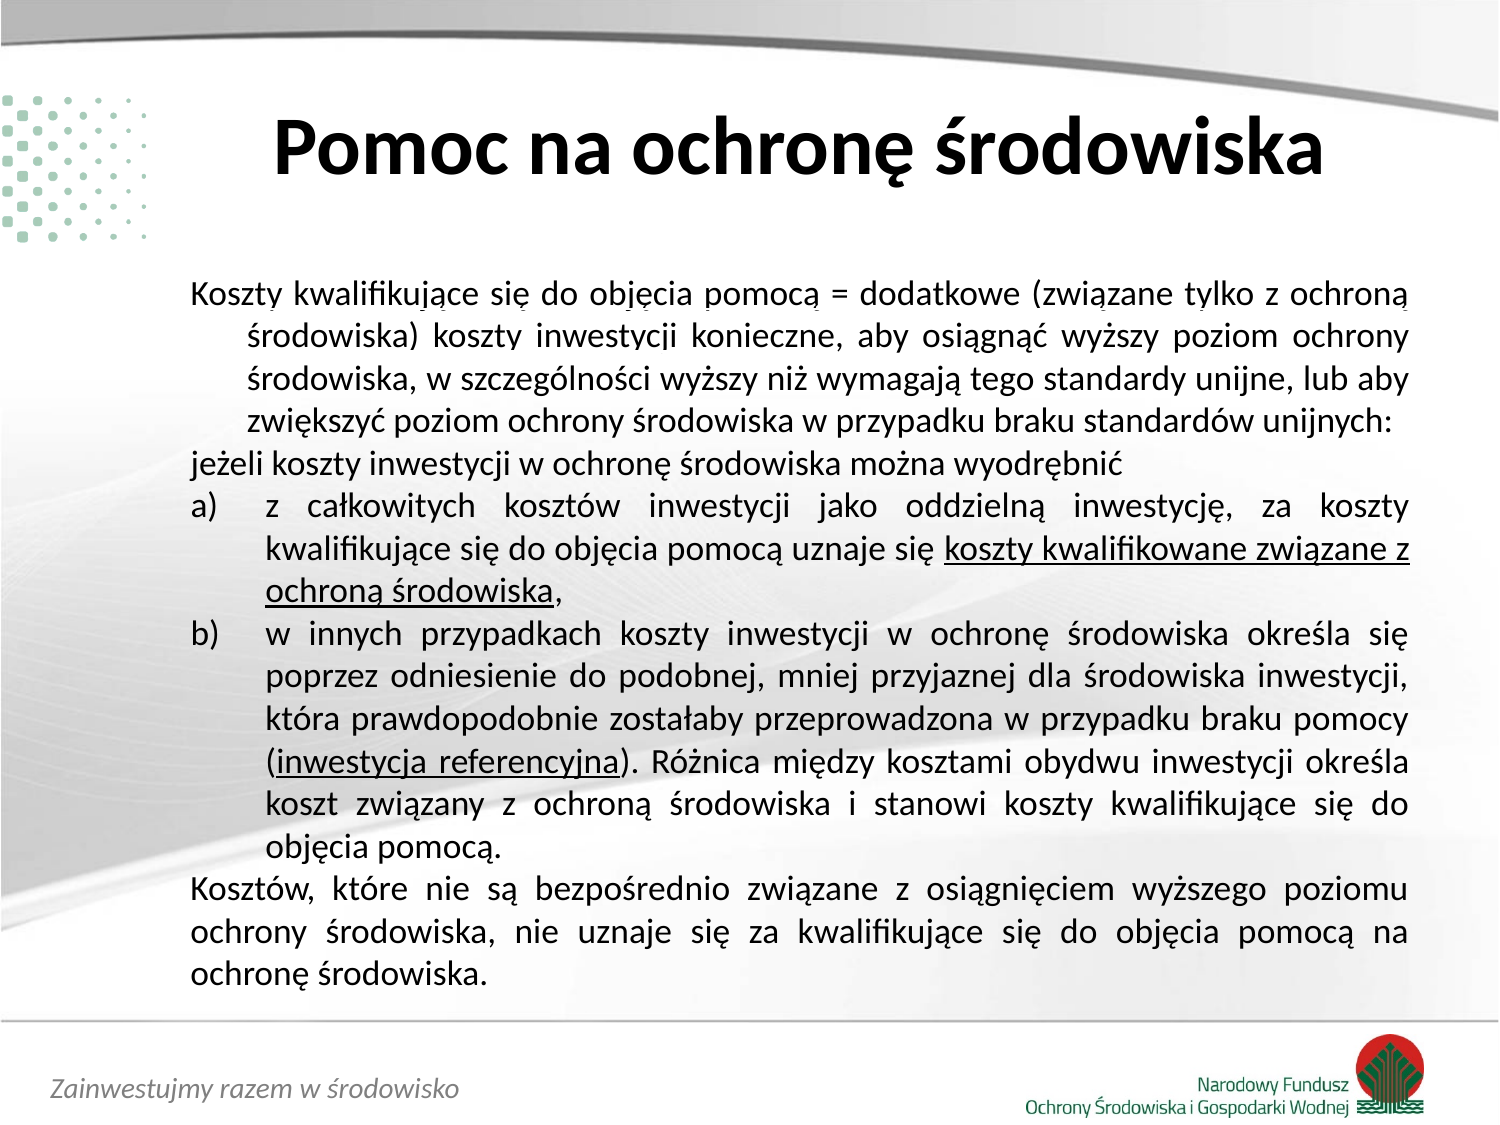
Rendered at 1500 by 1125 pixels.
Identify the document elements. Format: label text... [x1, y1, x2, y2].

picture [0, 0, 1499, 1023]
text_box Koszty kwalifikujące się do objęcia pomocą = dodatkowe (związane tylko z ochroną środowiska) koszty inwestycji konieczne, aby osiągnąć wyższy poziom ochrony środowiska, w szczególności wyższy niż wymagają tego standardy unijne, lub aby zwiększyć poziom ochrony środowiska w przypadku braku standardów unijnych: jeżeli koszty inwestycji w ochronę środowiska można wyodrębnić z całkowitych kosztów inwestycji jako oddzielną inwestycję, za koszty kwalifikujące się do objęcia pomocą uznaje się koszty kwalifikowane związane z ochroną środowiska, w innych przypadkach koszty inwestycji w ochronę środowiska określa się poprzez odniesienie do podobnej, mniej przyjaznej dla środowiska inwestycji, która prawdopodobnie zostałaby przeprowadzona w przypadku braku pomocy (inwestycja referencyjna). Różnica między kosztami obydwu inwestycji określa koszt związany z ochroną środowiska i stanowi koszty kwalifikujące się do objęcia pomocą. Kosztów, które nie są bezpośrednio związane z osiągnięciem wyższego poziomu ochrony środowiska, nie uznaje się za kwalifikujące się do objęcia pomocą na ochronę środowiska. [175, 262, 1425, 1005]
picture [1026, 1034, 1424, 1118]
text_box Pomoc na ochronę środowiska [175, 78, 1425, 204]
